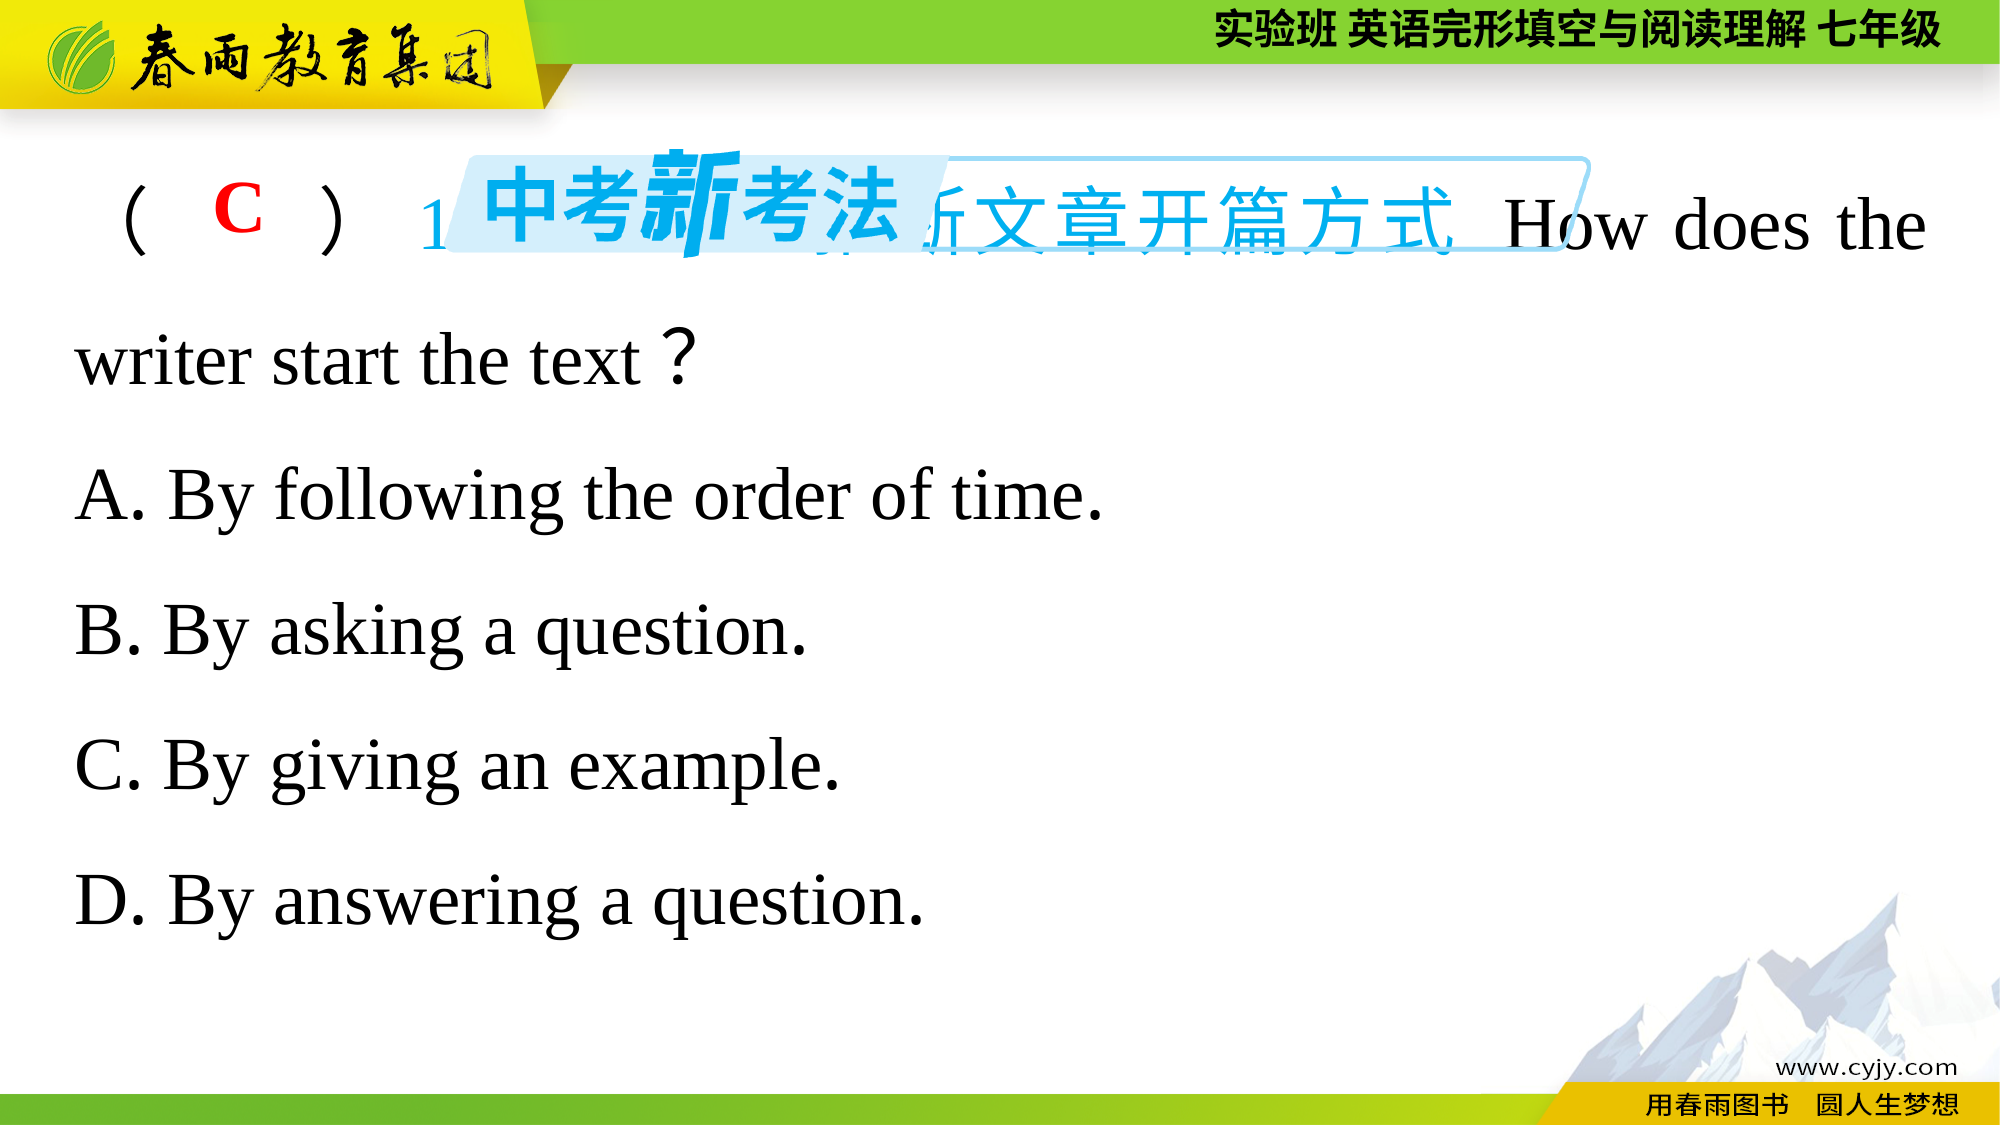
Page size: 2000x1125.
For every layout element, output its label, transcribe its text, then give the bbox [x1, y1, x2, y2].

list （ ）1. 推断文章开篇方式 How does the writer start the text？ A. By following the order of time. B. By asking a question. C. By giving an example. D. By answering a question. [59, 122, 1944, 956]
picture [0, 0, 2000, 1125]
text_box C [197, 149, 282, 255]
